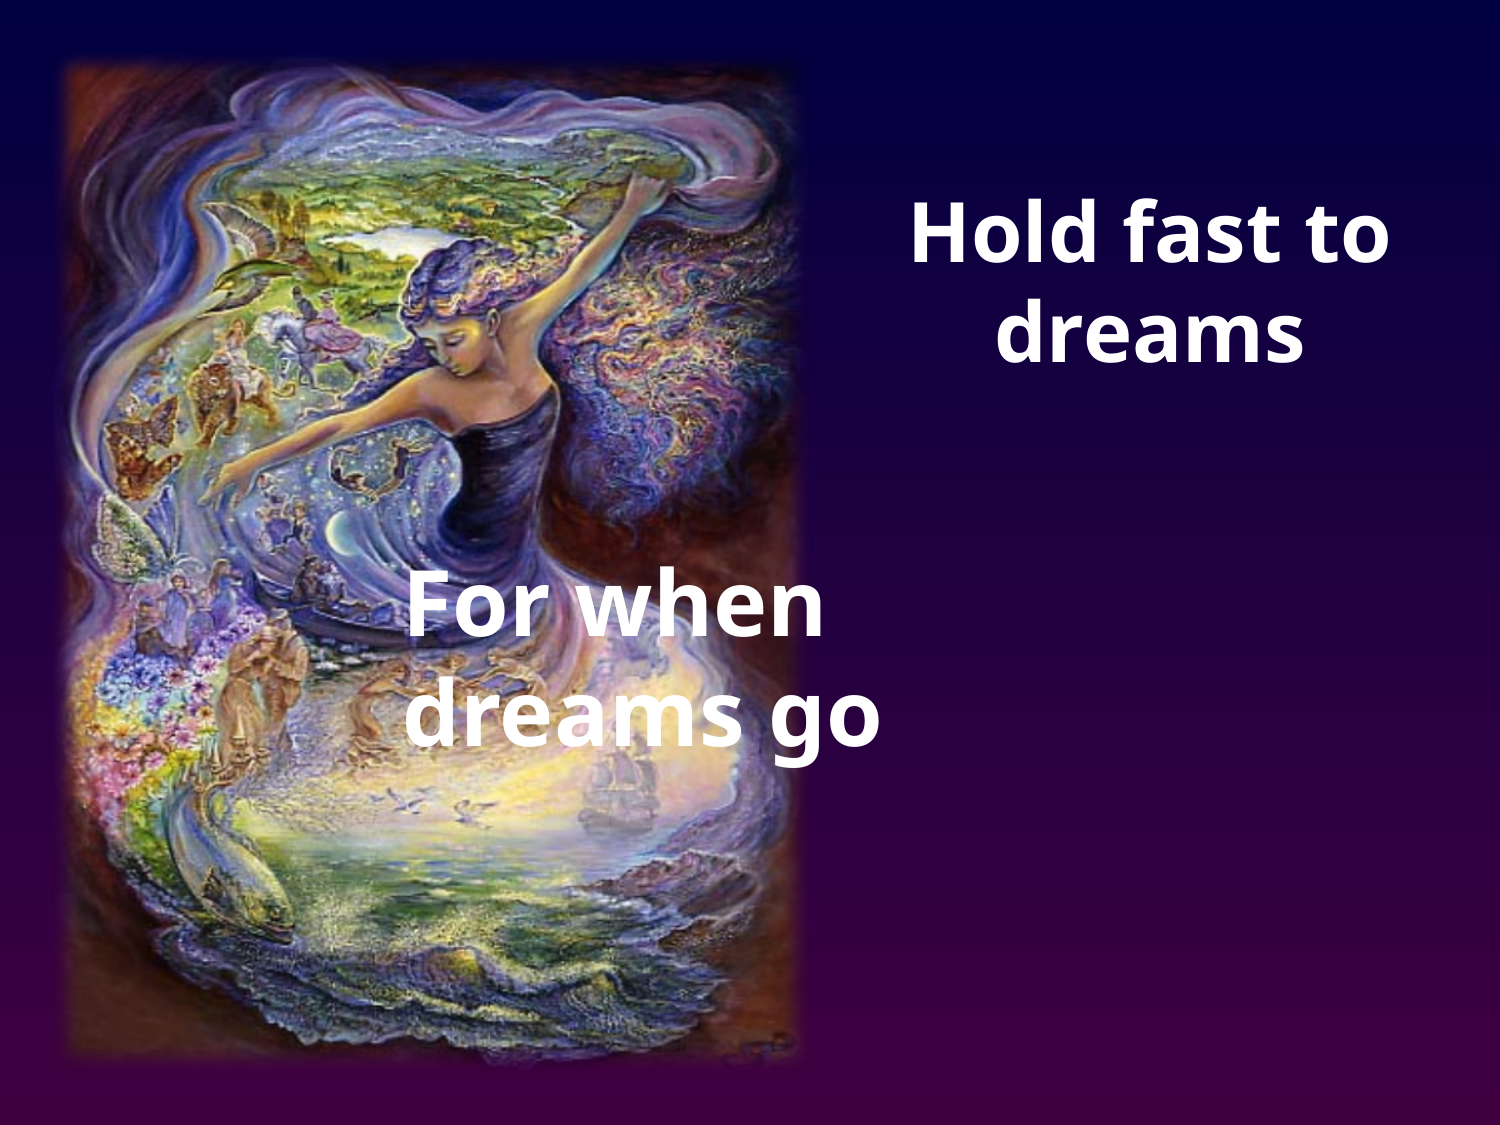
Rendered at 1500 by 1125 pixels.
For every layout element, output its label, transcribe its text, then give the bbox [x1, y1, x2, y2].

title Hold fast to dreams [874, 44, 1426, 513]
picture [49, 49, 813, 1076]
text_box For when dreams go [817, 537, 1138, 773]
